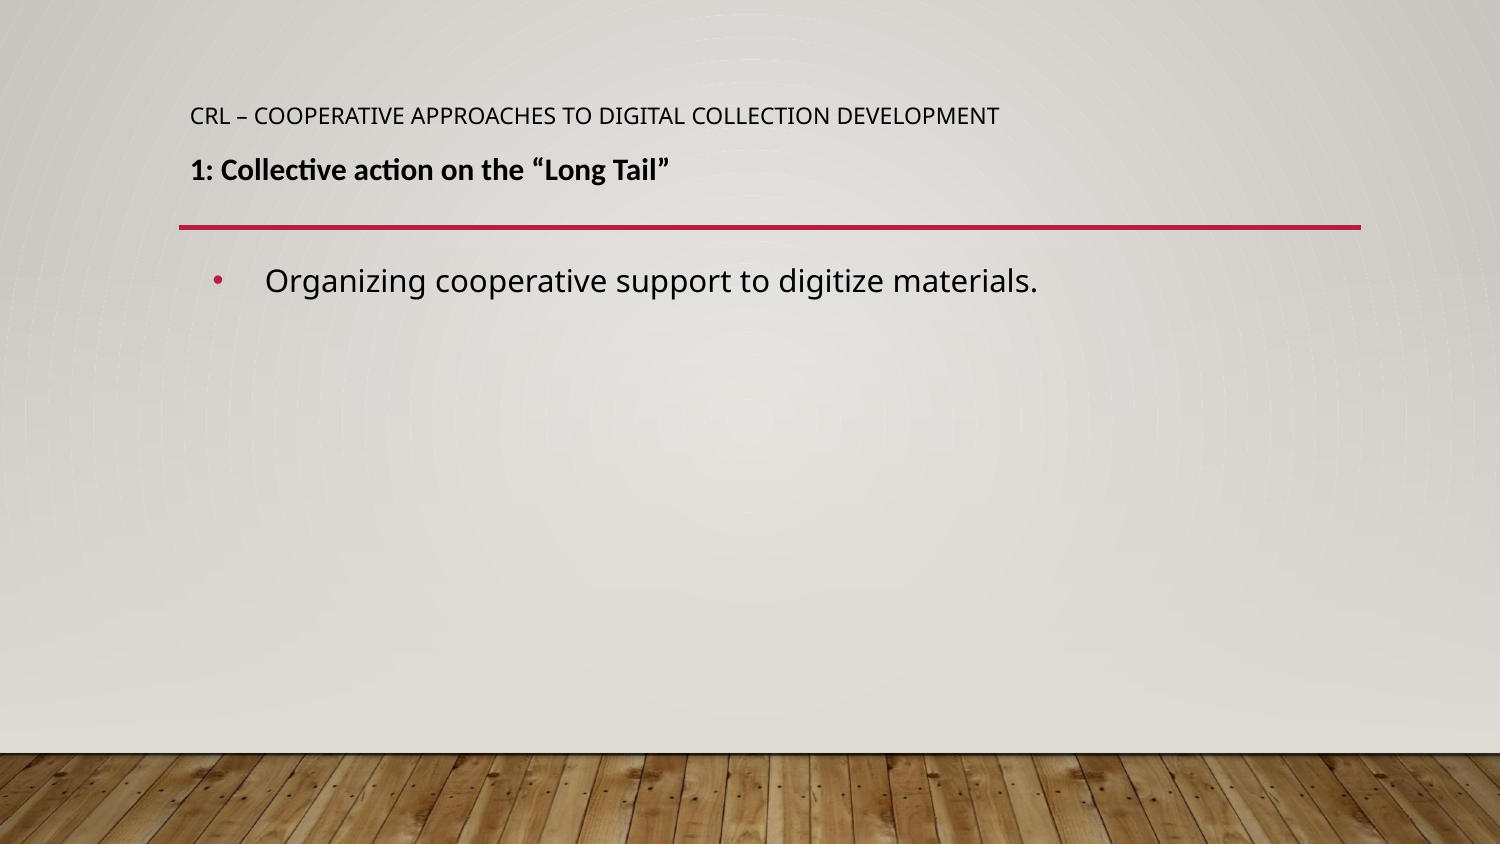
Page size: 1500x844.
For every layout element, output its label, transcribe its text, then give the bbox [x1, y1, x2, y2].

picture [0, 753, 1500, 844]
list Organizing cooperative support to digitize materials. [178, 247, 1361, 673]
title CRL – COOPERATIVE APPROACHES TO DIGITAL COLLECTION DEVELOPMENT 1: Collective action on the “Long Tail” [178, 98, 1361, 229]
